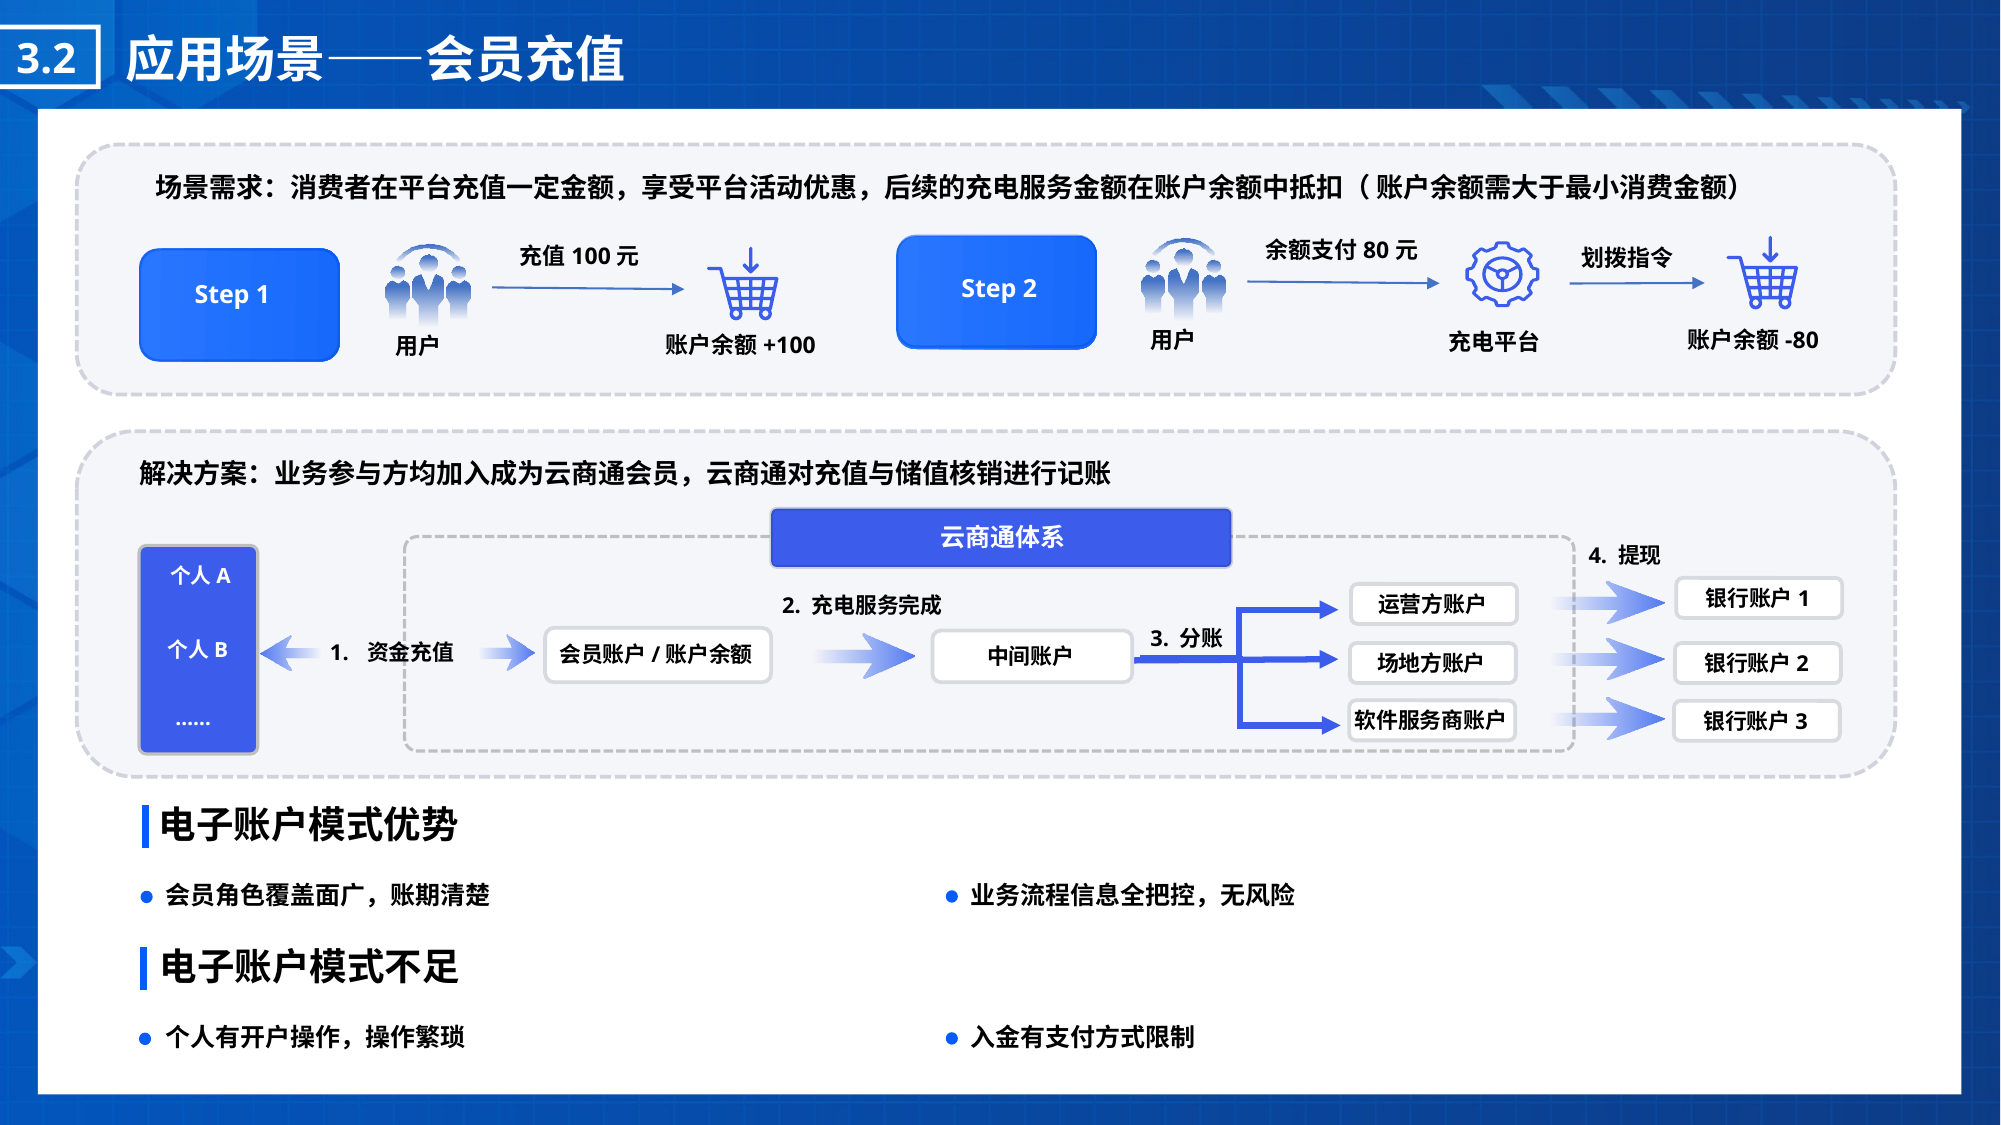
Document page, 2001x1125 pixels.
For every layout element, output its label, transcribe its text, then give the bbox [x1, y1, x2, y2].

picture [0, 0, 2001, 1125]
text_box 3.2 [1, 24, 124, 90]
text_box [76, 144, 1896, 1060]
text_box 应用场景——会员充值 [110, 19, 667, 95]
